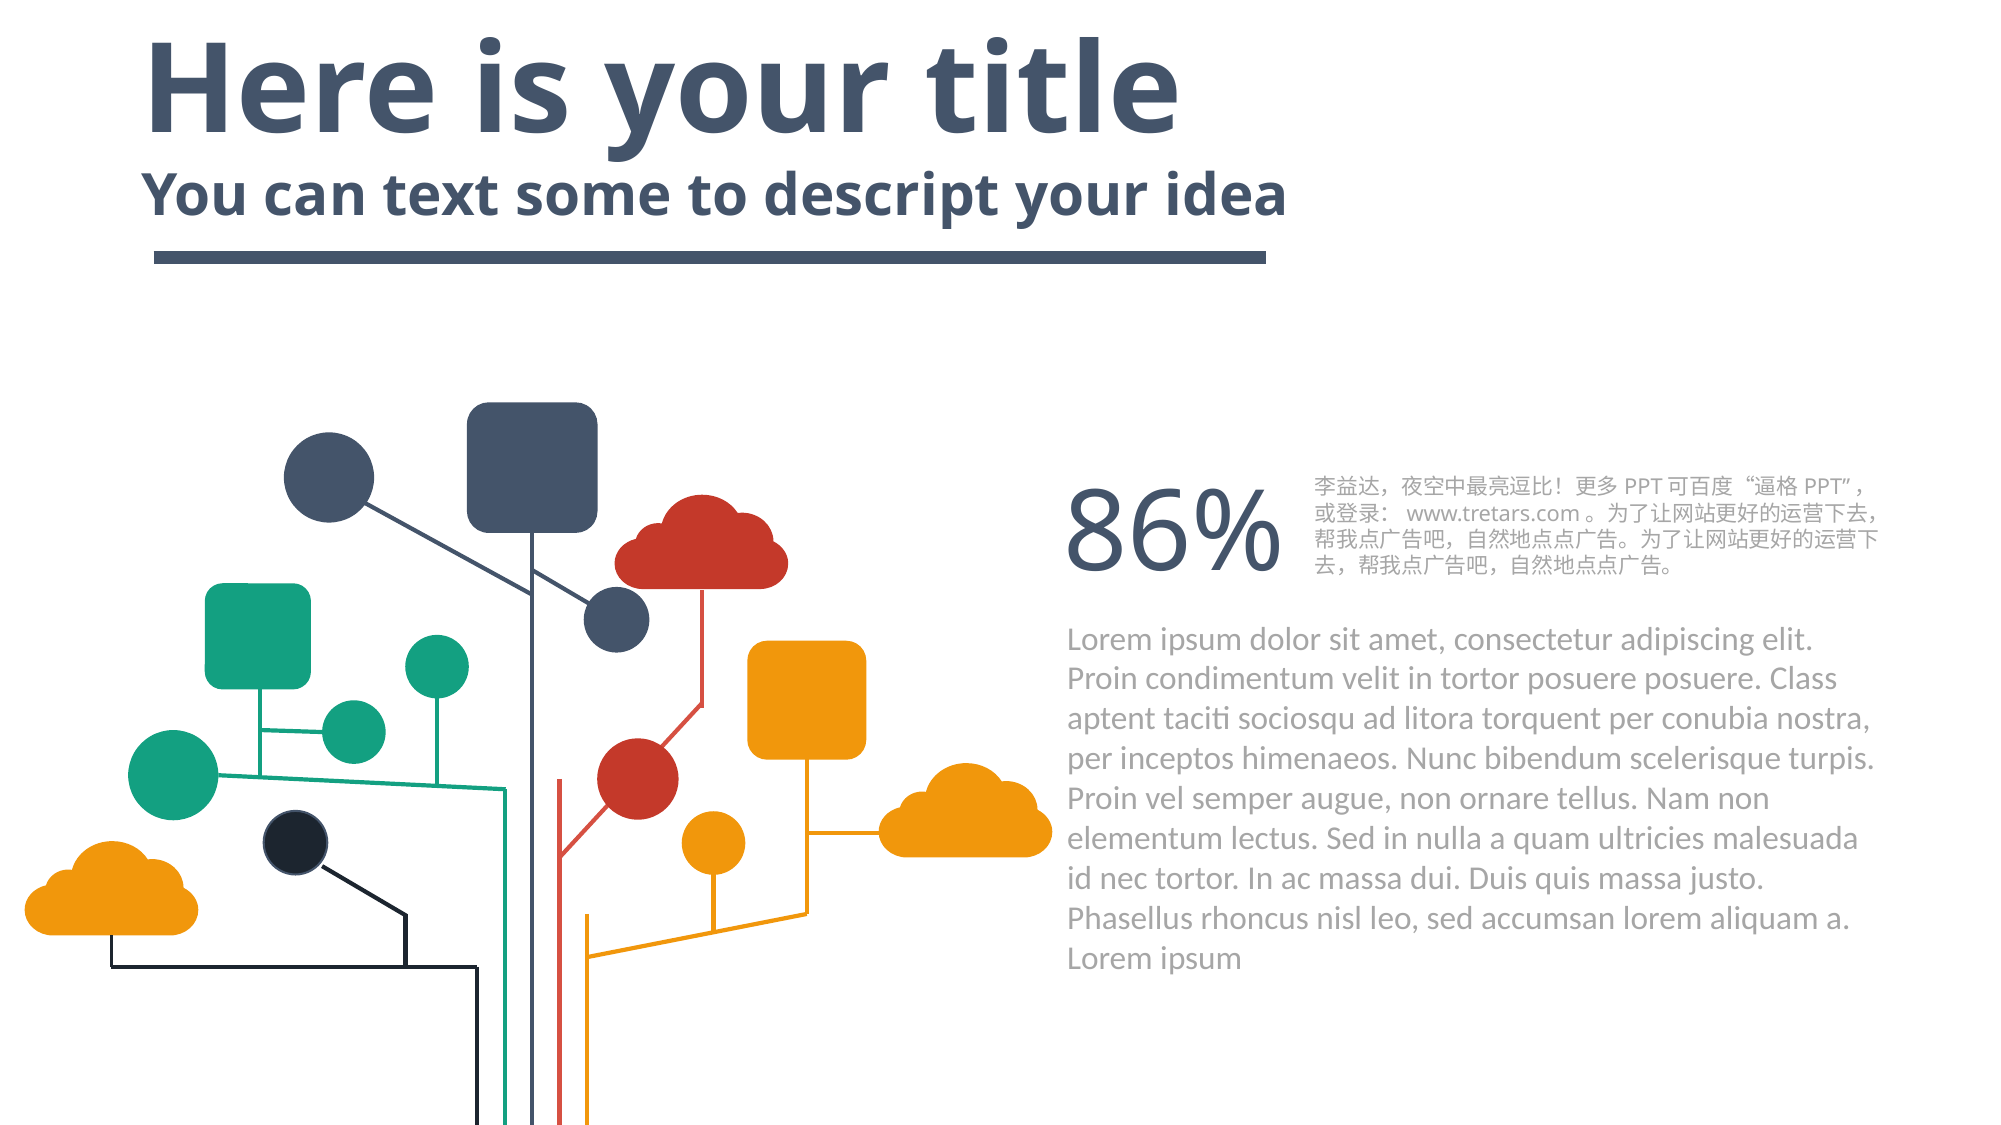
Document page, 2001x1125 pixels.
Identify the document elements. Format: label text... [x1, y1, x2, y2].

text_box Lorem ipsum dolor sit amet, consectetur adipiscing elit. Proin condimentum velit in tortor posuere posuere. Class aptent taciti sociosqu ad litora torquent per conubia nostra, per inceptos himenaeos. Nunc bibendum scelerisque turpis. Proin vel semper augue, non ornare tellus. Nam non elementum lectus. Sed in nulla a quam ultricies malesuada id nec tortor. In ac massa dui. Duis quis massa justo. Phasellus rhoncus nisl leo, sed accumsan lorem aliquam a. Lorem ipsum [1053, 609, 1905, 984]
text_box 李益达，夜空中最亮逗比！更多PPT可百度“逼格PPT”，或登录：www.tretars.com。为了让网站更好的运营下去，帮我点广告吧，自然地点点广告。为了让网站更好的运营下去，帮我点广告吧，自然地点点广告。 [1299, 465, 1905, 586]
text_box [24, 402, 1053, 1125]
text_box 86% [1053, 450, 1301, 601]
text_box Here is your title You can text some to descript your idea [126, 0, 1304, 235]
